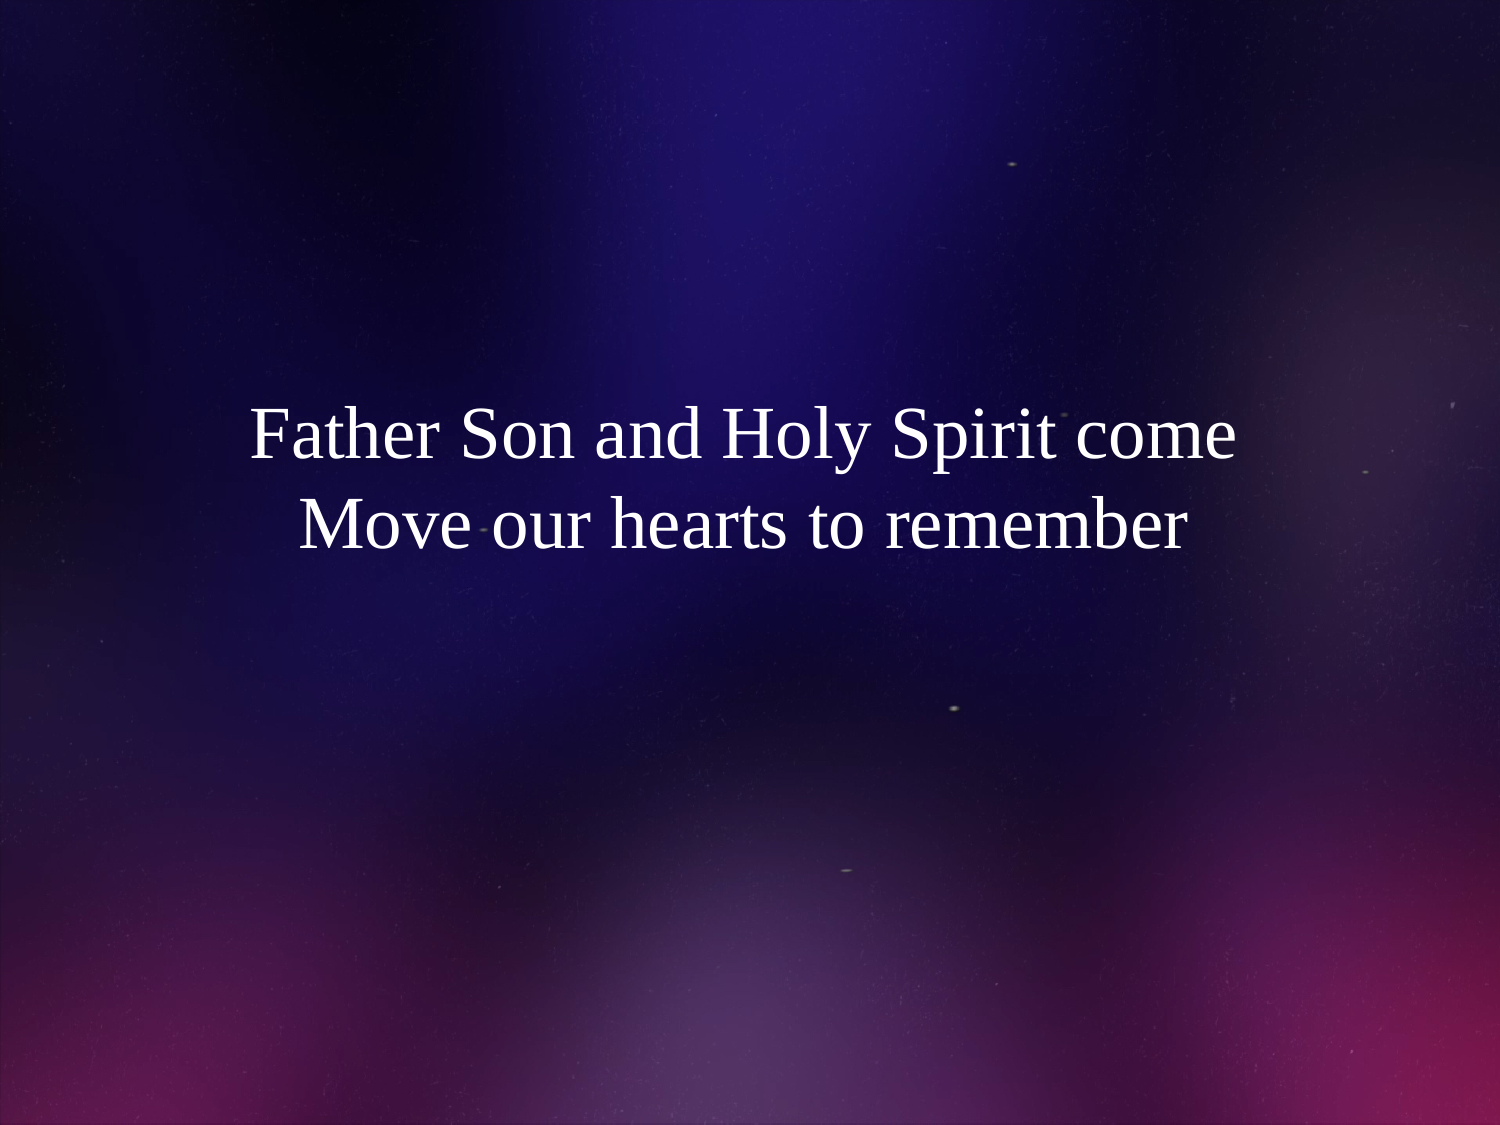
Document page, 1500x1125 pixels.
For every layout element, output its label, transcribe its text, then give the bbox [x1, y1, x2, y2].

picture [0, 0, 1500, 1125]
title Father Son and Holy Spirit come Move our hearts to remember [50, 425, 1438, 613]
